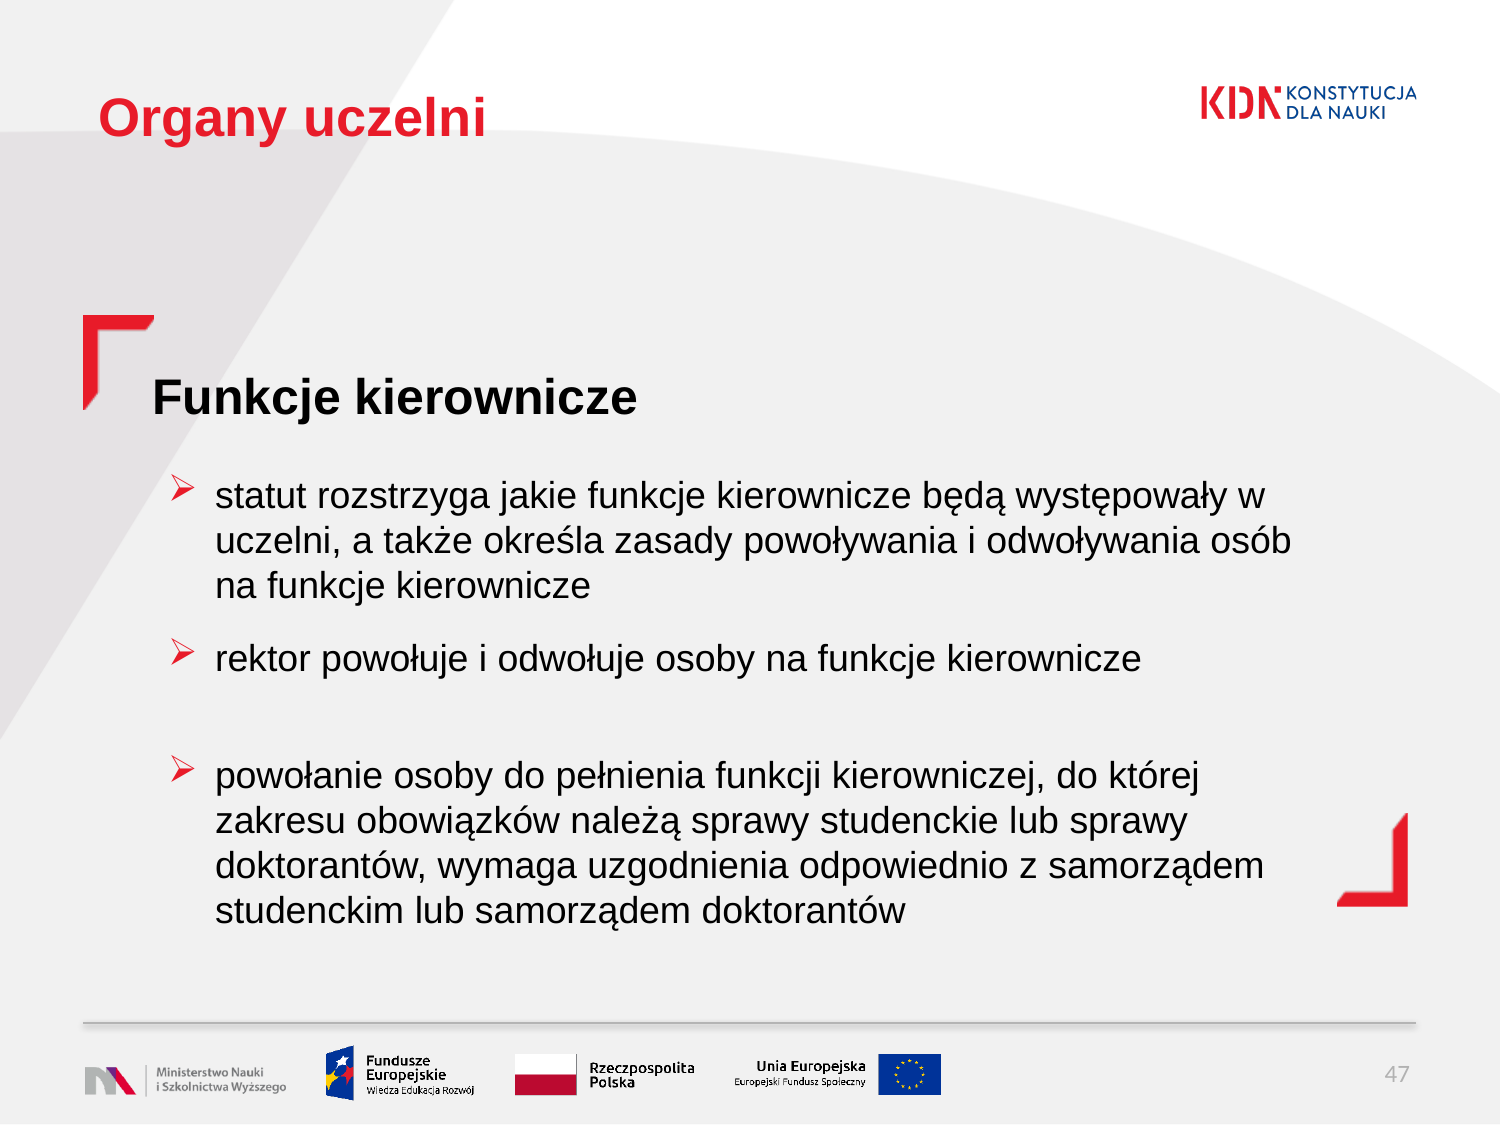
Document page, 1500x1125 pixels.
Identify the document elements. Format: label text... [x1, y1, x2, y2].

list statut rozstrzyga jakie funkcje kierownicze będą występowały w uczelni, a także określa zasady powoływania i odwoływania osób na funkcje kierownicze rektor powołuje i odwołuje osoby na funkcje kierownicze powołanie osoby do pełnienia funkcji kierowniczej, do której zakresu obowiązków należą sprawy studenckie lub sprawy doktorantów, wymaga uzgodnienia odpowiednio z samorządem studenckim lub samorządem doktorantów [153, 463, 1329, 941]
slide_number 47 [1074, 1042, 1425, 1103]
title Organy uczelni [83, 74, 1170, 143]
picture [0, 0, 1500, 1125]
text_box Funkcje kierownicze [137, 357, 1259, 433]
